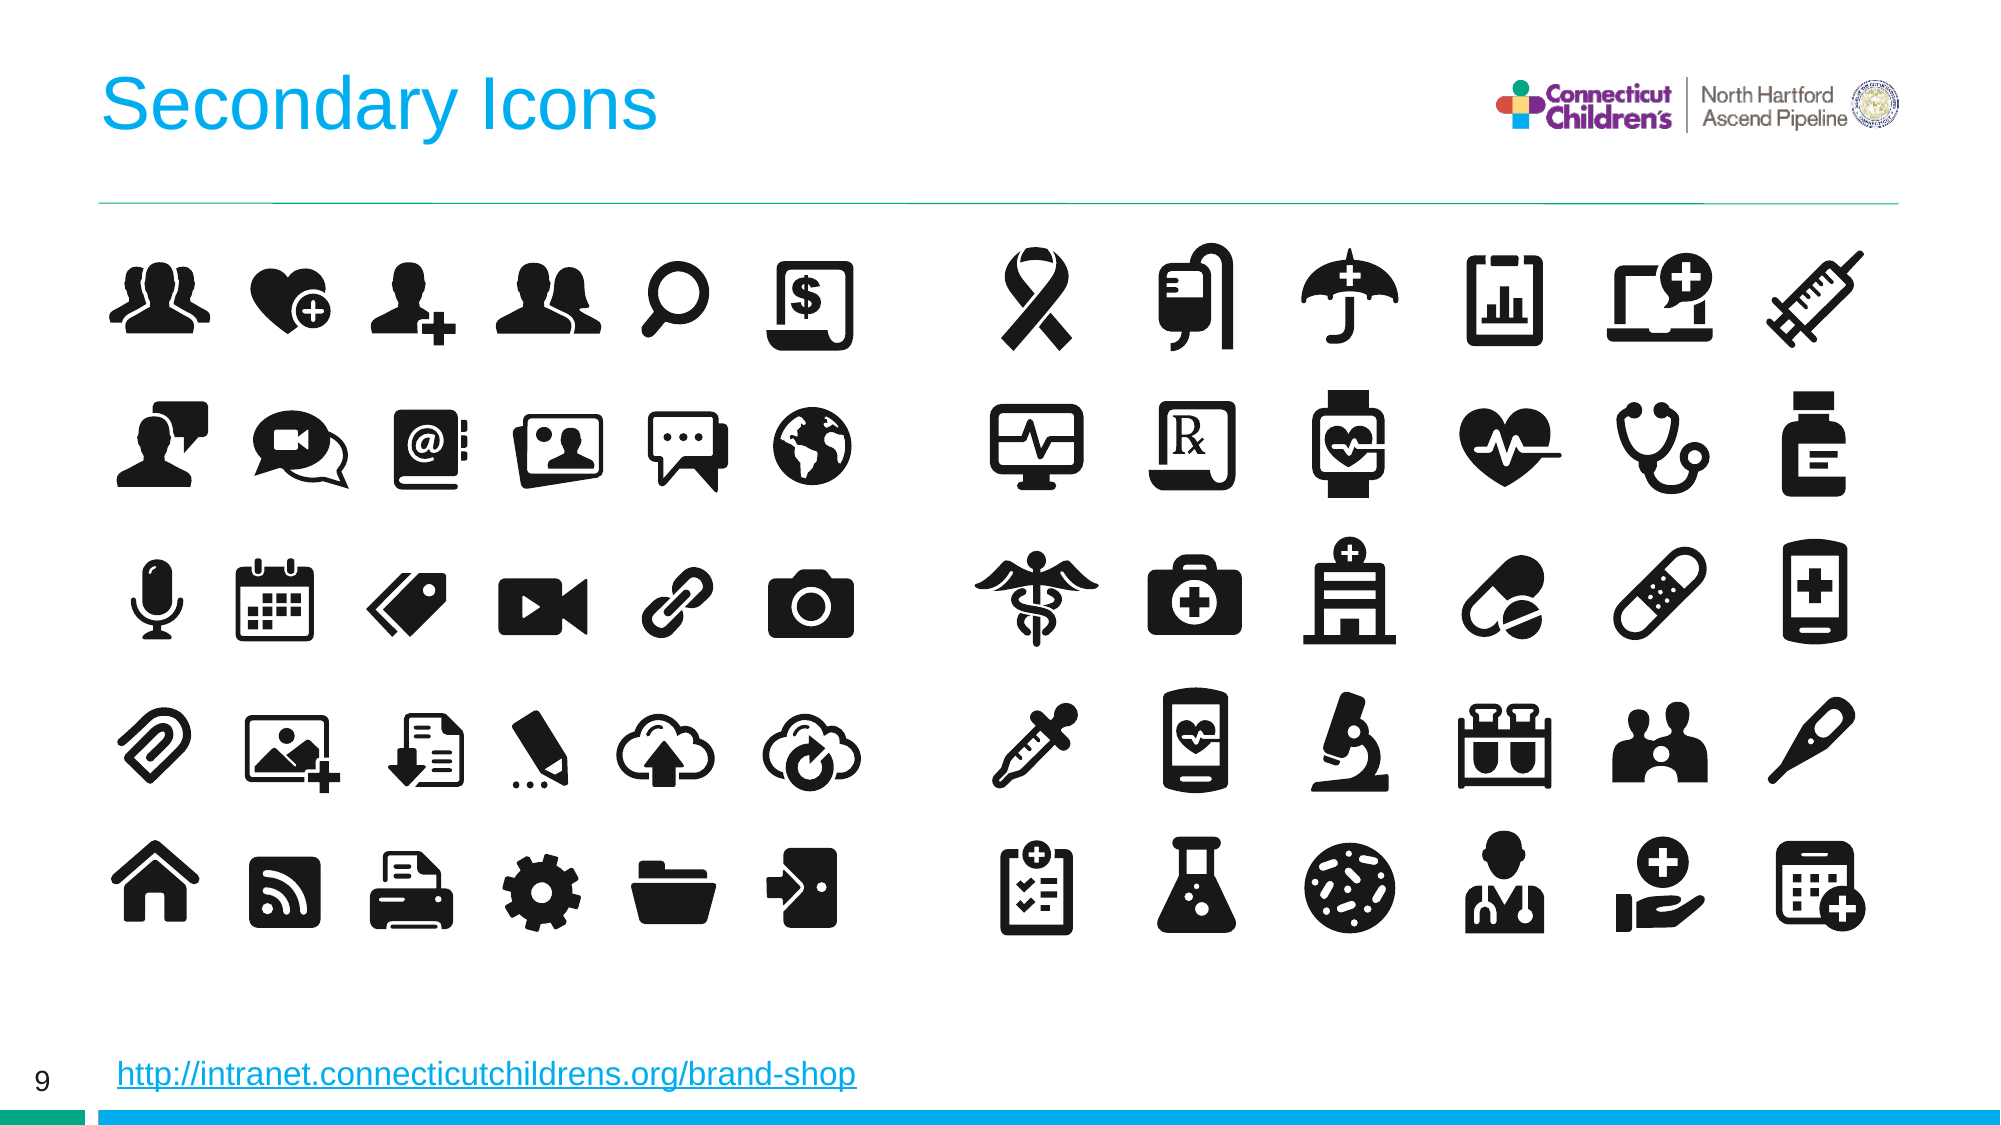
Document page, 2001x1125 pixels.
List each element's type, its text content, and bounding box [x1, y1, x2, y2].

text_box [422, 311, 456, 346]
slide_number 9 [0, 1050, 85, 1110]
text_box [641, 596, 684, 639]
text_box [1148, 401, 1236, 491]
text_box [382, 573, 447, 637]
text_box [616, 713, 715, 780]
text_box [1158, 242, 1234, 352]
picture [1496, 77, 1899, 133]
text_box [768, 569, 854, 638]
text_box [773, 407, 852, 486]
text_box [512, 414, 604, 489]
text_box [783, 847, 837, 928]
text_box [1465, 885, 1545, 934]
text_box [1147, 554, 1242, 635]
text_box http://intranet.connecticutchildrens.org/brand-shop [102, 1044, 873, 1100]
text_box [1510, 742, 1536, 774]
text_box [526, 781, 534, 789]
text_box [1000, 251, 1069, 351]
text_box [1179, 587, 1210, 617]
text_box [1613, 546, 1707, 641]
text_box [663, 589, 691, 617]
text_box [308, 761, 341, 794]
title Secondary Icons [98, 23, 718, 187]
text_box [1793, 391, 1835, 411]
text_box [1466, 255, 1543, 347]
text_box [244, 715, 329, 783]
text_box [974, 550, 1099, 647]
text_box [1163, 687, 1229, 794]
text_box [766, 261, 854, 351]
text_box [762, 713, 861, 780]
text_box [512, 710, 569, 786]
text_box [1616, 402, 1710, 495]
text_box [1792, 888, 1802, 897]
text_box [461, 451, 468, 461]
text_box [1482, 830, 1526, 880]
text_box [249, 856, 321, 928]
text_box [1810, 888, 1819, 897]
text_box [1828, 874, 1837, 883]
text_box [1458, 703, 1552, 789]
text_box [387, 713, 464, 787]
text_box [1636, 895, 1705, 928]
text_box [366, 573, 412, 637]
text_box [1303, 536, 1396, 645]
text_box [1782, 538, 1848, 645]
text_box [498, 578, 588, 636]
text_box [461, 419, 468, 432]
text_box [370, 262, 430, 334]
text_box [1473, 742, 1499, 774]
text_box [1323, 755, 1341, 766]
text_box [1775, 840, 1866, 932]
text_box [235, 558, 314, 642]
text_box [1311, 691, 1389, 792]
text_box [1301, 247, 1399, 344]
text_box [109, 266, 147, 323]
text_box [1606, 252, 1713, 342]
text_box [461, 435, 468, 448]
text_box [1304, 842, 1396, 934]
text_box [1810, 874, 1819, 883]
text_box [1792, 901, 1802, 911]
text_box [549, 267, 602, 334]
text_box [1038, 312, 1073, 352]
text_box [1000, 840, 1073, 936]
text_box [117, 707, 192, 784]
text_box [785, 735, 834, 792]
text_box [1616, 894, 1633, 932]
text_box [1636, 836, 1689, 889]
text_box [643, 740, 684, 787]
text_box [250, 268, 326, 335]
text_box [638, 860, 708, 879]
text_box [647, 411, 729, 493]
text_box [1767, 696, 1856, 784]
text_box [1157, 836, 1236, 933]
text_box [1312, 390, 1385, 498]
text_box [142, 559, 173, 616]
text_box [152, 401, 209, 454]
text_box [1781, 413, 1846, 497]
text_box [631, 882, 717, 925]
text_box [1459, 408, 1562, 488]
text_box [393, 409, 458, 490]
text_box [1505, 614, 1542, 640]
text_box [512, 781, 520, 789]
text_box [992, 702, 1078, 789]
text_box [173, 266, 211, 323]
text_box [540, 781, 548, 789]
text_box [369, 851, 454, 930]
text_box [125, 262, 195, 334]
text_box [672, 567, 714, 609]
text_box [766, 870, 801, 906]
text_box [641, 261, 710, 338]
text_box [1461, 554, 1545, 637]
text_box [495, 262, 572, 334]
text_box [253, 410, 349, 489]
text_box [116, 416, 192, 487]
text_box [1612, 701, 1708, 783]
text_box [130, 597, 184, 640]
text_box [1792, 874, 1802, 883]
text_box [1020, 247, 1054, 263]
text_box [123, 859, 187, 922]
text_box [1766, 250, 1865, 349]
text_box [989, 403, 1084, 491]
text_box [502, 853, 581, 932]
text_box [110, 840, 200, 885]
text_box [295, 293, 331, 329]
